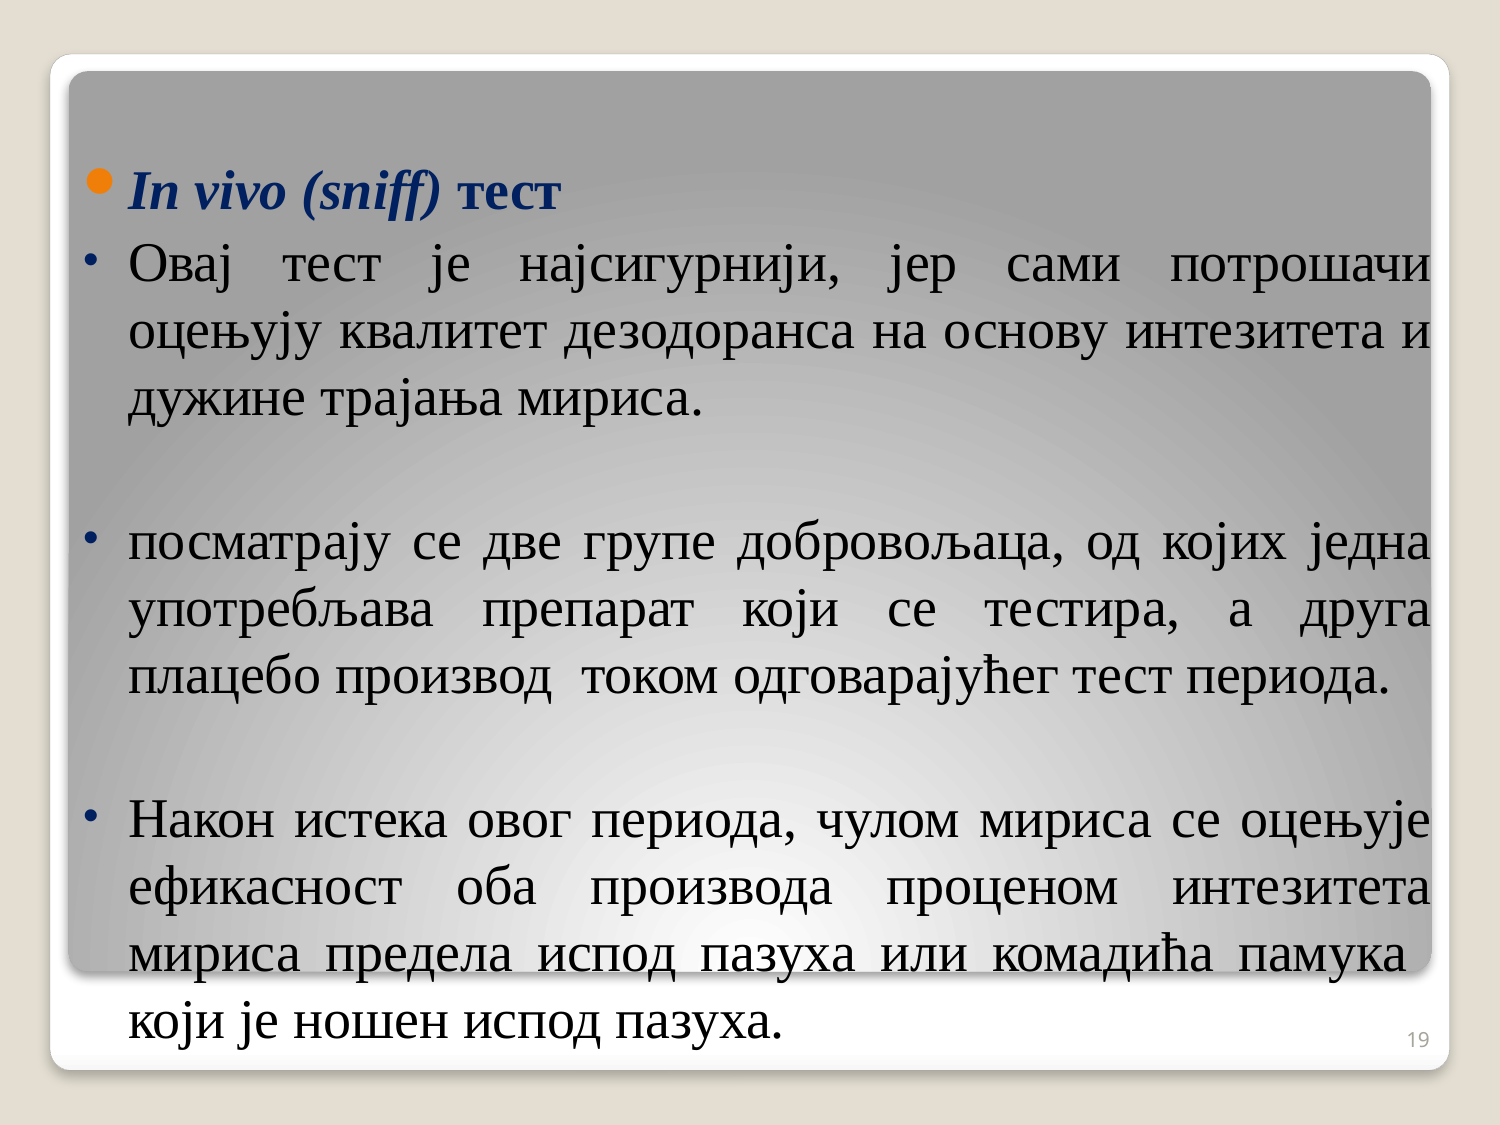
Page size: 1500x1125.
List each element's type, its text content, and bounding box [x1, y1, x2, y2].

slide_number 19 [1369, 1002, 1445, 1063]
list In vivo (sniff) тест Овај тест је најсигурнији, јер сами потрошачи оцењују квалитет дезодоранса на основу интезитета и дужине трајања мириса. посматрају се две групе добровољаца, од којих једна употребљава препарат који се тестира, а друга плацебо производ током одговарајућег тест периода. Након истека овог периода, чулом мириса се оцењује ефикасност оба производа проценом интезитета мириса предела испод пазуха или комадића памука који је ношен испод пазуха. [53, 66, 1447, 1071]
